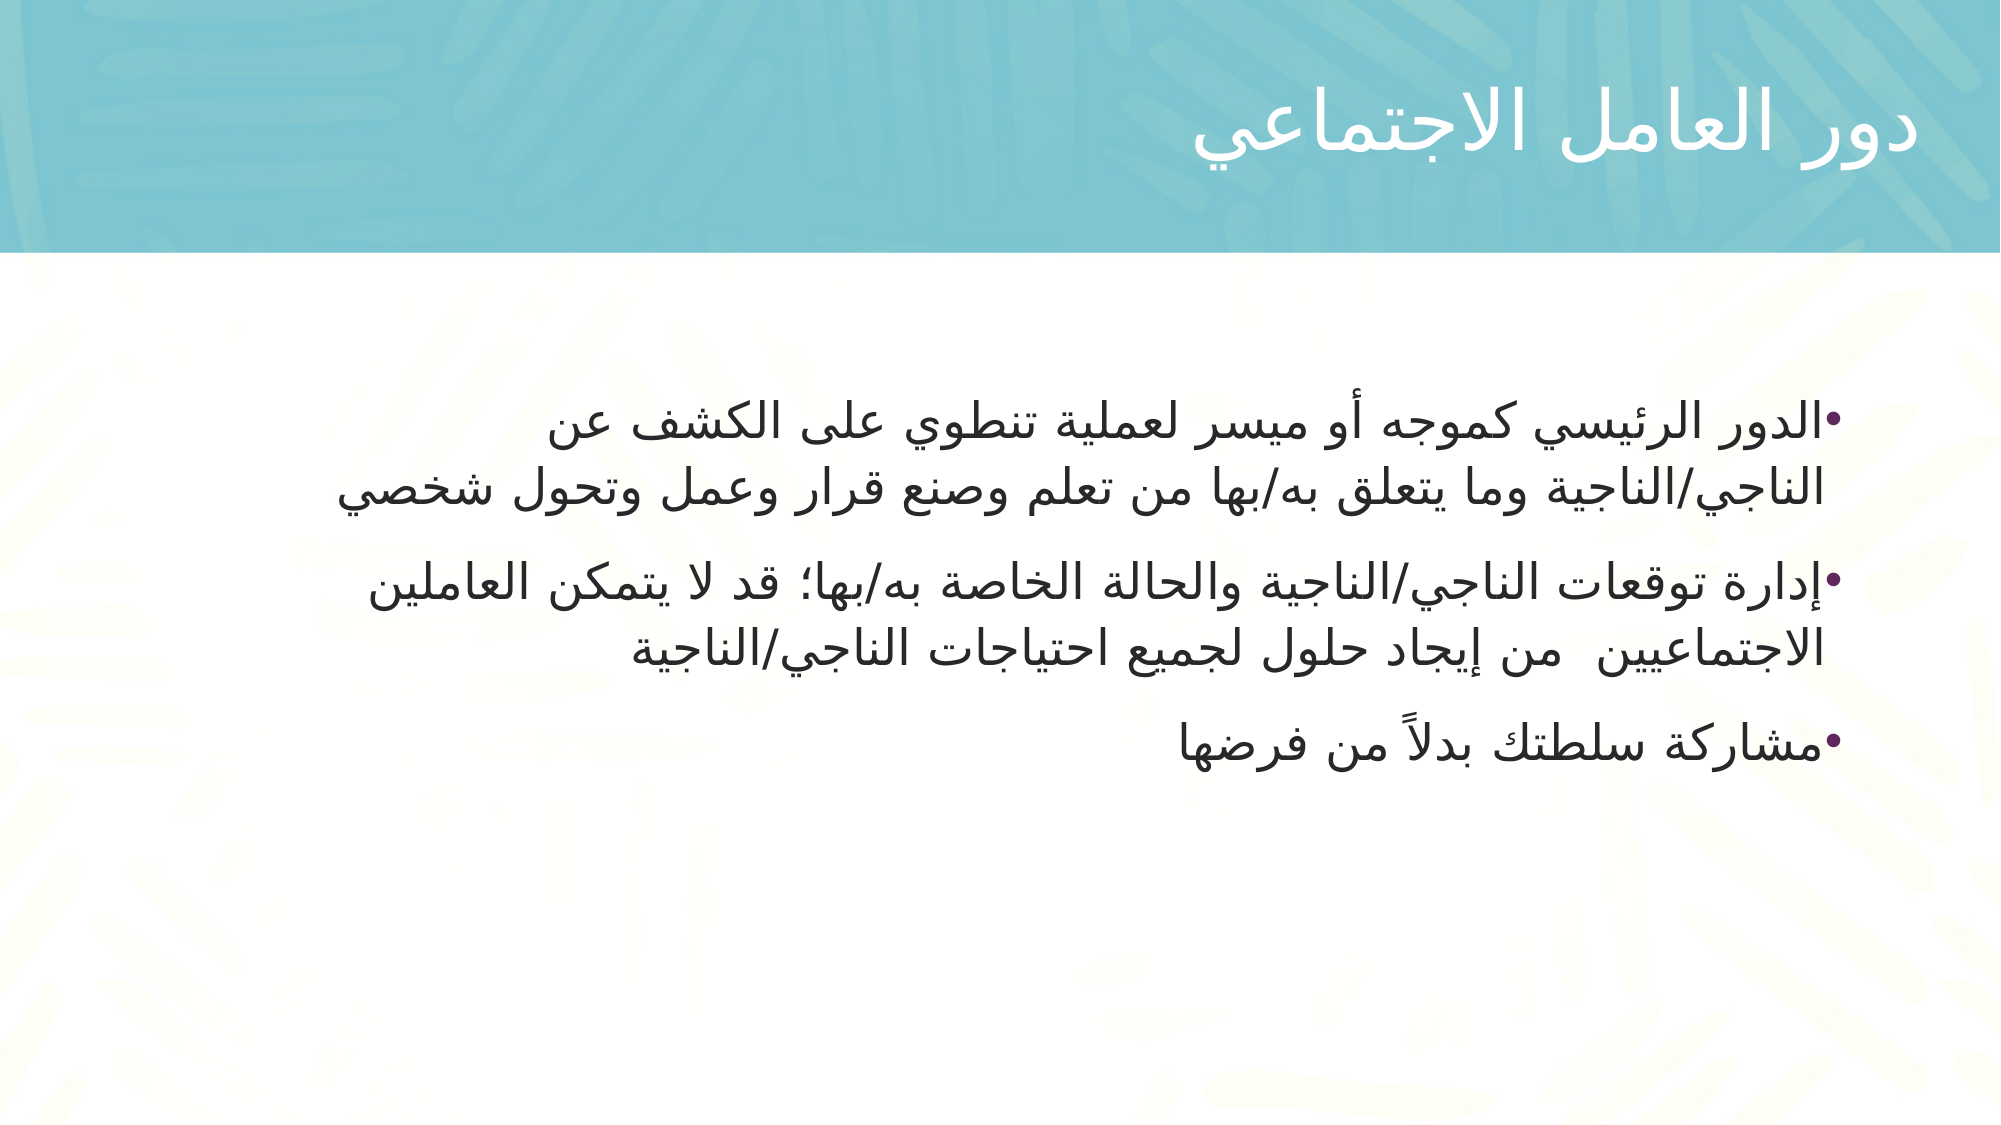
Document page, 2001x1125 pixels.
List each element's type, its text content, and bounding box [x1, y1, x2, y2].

picture [0, 0, 2000, 1125]
list الدور الرئيسي كموجه أو ميسر لعملية تنطوي على الكشف عن الناجي/الناجية وما يتعلق به/بها من تعلم وصنع قرار وعمل وتحول شخصي إدارة توقعات الناجي/الناجية والحالة الخاصة به/بها؛ قد لا يتمكن العاملين الاجتماعيين من إيجاد حلول لجميع احتياجات الناجي/الناجية مشاركة سلطتك بدلاً من فرضها [255, 374, 1851, 1036]
title دور العامل الاجتماعي [61, 33, 1938, 220]
